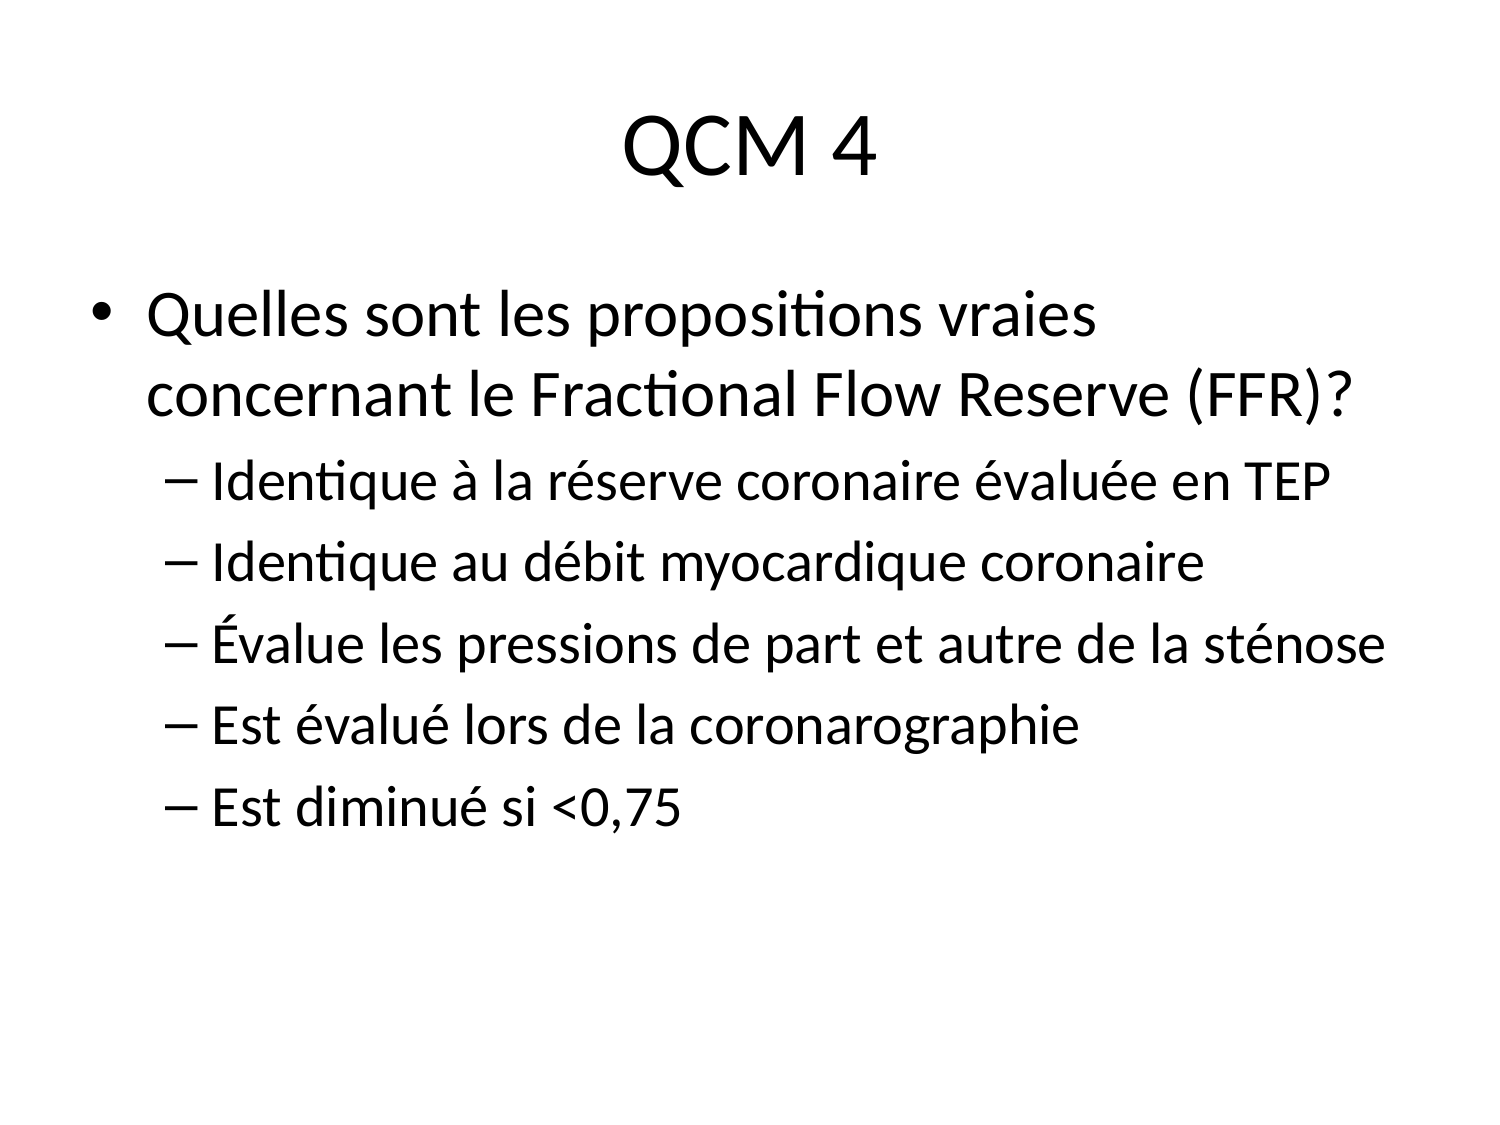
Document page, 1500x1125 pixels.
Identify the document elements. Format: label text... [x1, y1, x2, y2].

list Quelles sont les propositions vraies concernant le Fractional Flow Reserve (FFR)? Identique à la réserve coronaire évaluée en TEP Identique au débit myocardique coronaire Évalue les pressions de part et autre de la sténose Est évalué lors de la coronarographie Est diminué si <0,75 [75, 262, 1425, 1005]
title QCM 4 [75, 45, 1425, 233]
